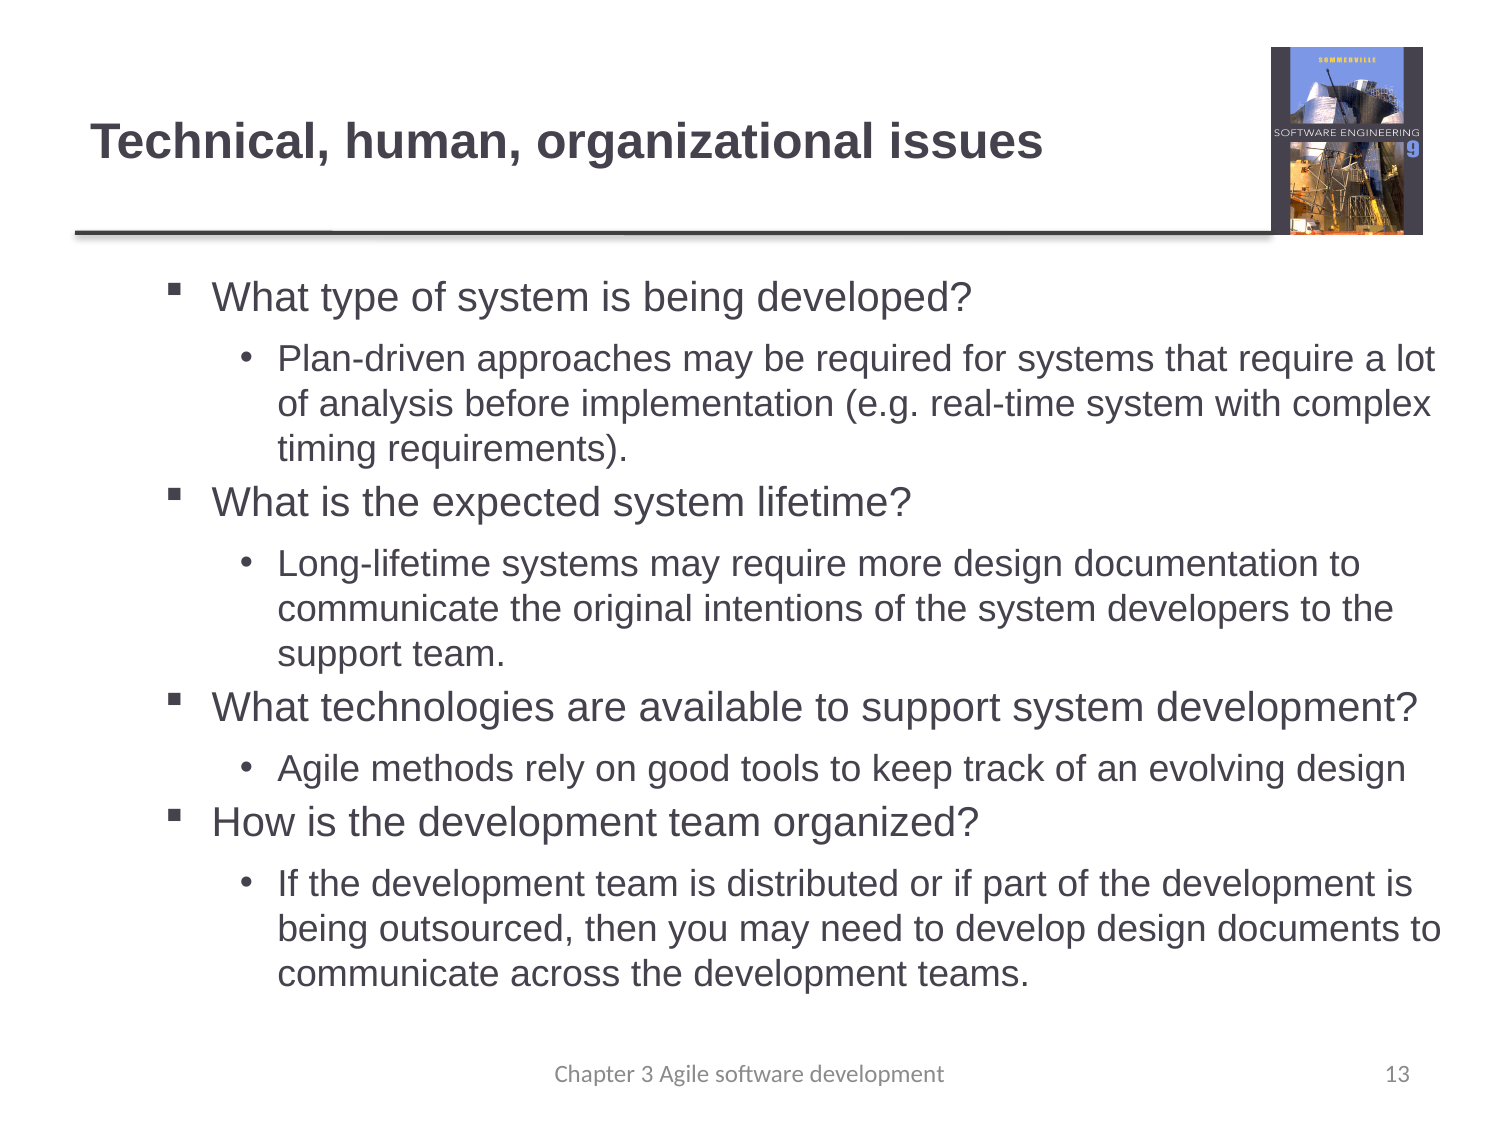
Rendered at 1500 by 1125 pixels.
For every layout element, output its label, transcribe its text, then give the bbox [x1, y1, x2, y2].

picture [1272, 47, 1423, 235]
slide_number 13 [1074, 1042, 1425, 1103]
title Technical, human, organizational issues [74, 44, 1272, 233]
list What type of system is being developed? Plan-driven approaches may be required for systems that require a lot of analysis before implementation (e.g. real-time system with complex timing requirements). What is the expected system lifetime? Long-lifetime systems may require more design documentation to communicate the original intentions of the system developers to the support team. What technologies are available to support system development? Agile methods rely on good tools to keep track of an evolving design How is the development team organized? If the development team is distributed or if part of the development is being outsourced, then you may need to develop design documents to communicate across the development teams. [75, 262, 1465, 1005]
footer Chapter 3 Agile software development [512, 1042, 988, 1103]
